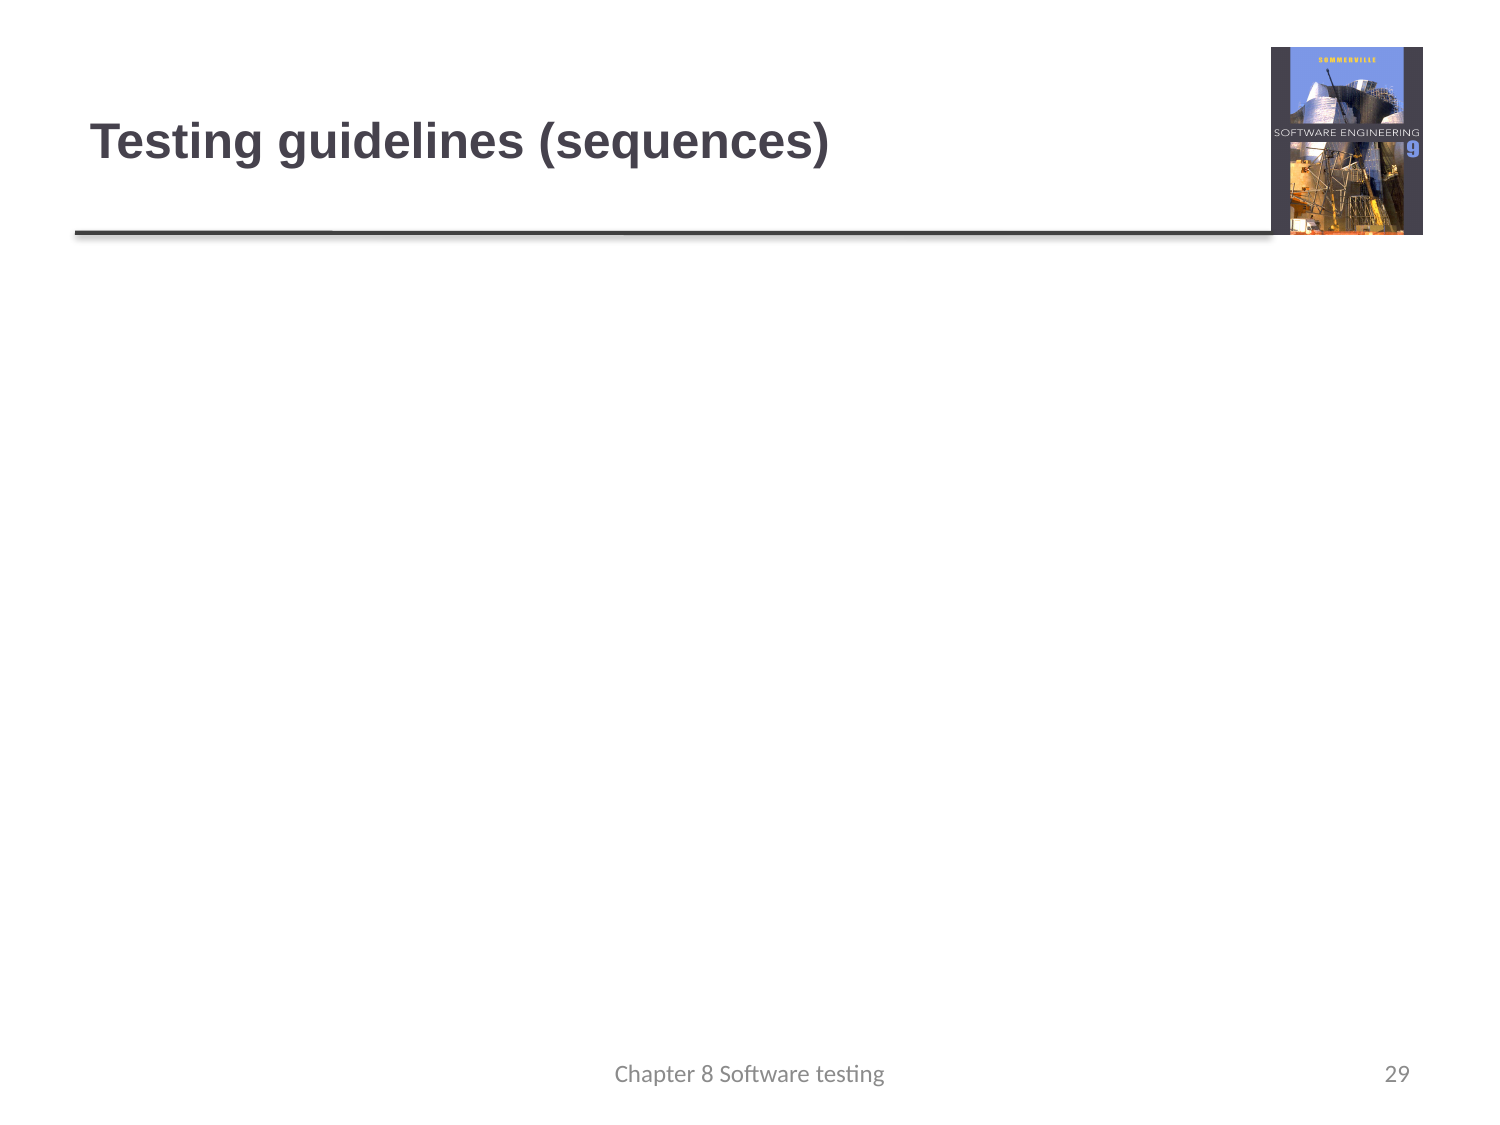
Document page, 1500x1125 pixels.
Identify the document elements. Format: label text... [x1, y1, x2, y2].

footer Chapter 8 Software testing [512, 1042, 988, 1103]
picture [1272, 47, 1423, 235]
title Testing guidelines (sequences) [74, 44, 1272, 233]
slide_number 29 [1074, 1042, 1425, 1103]
